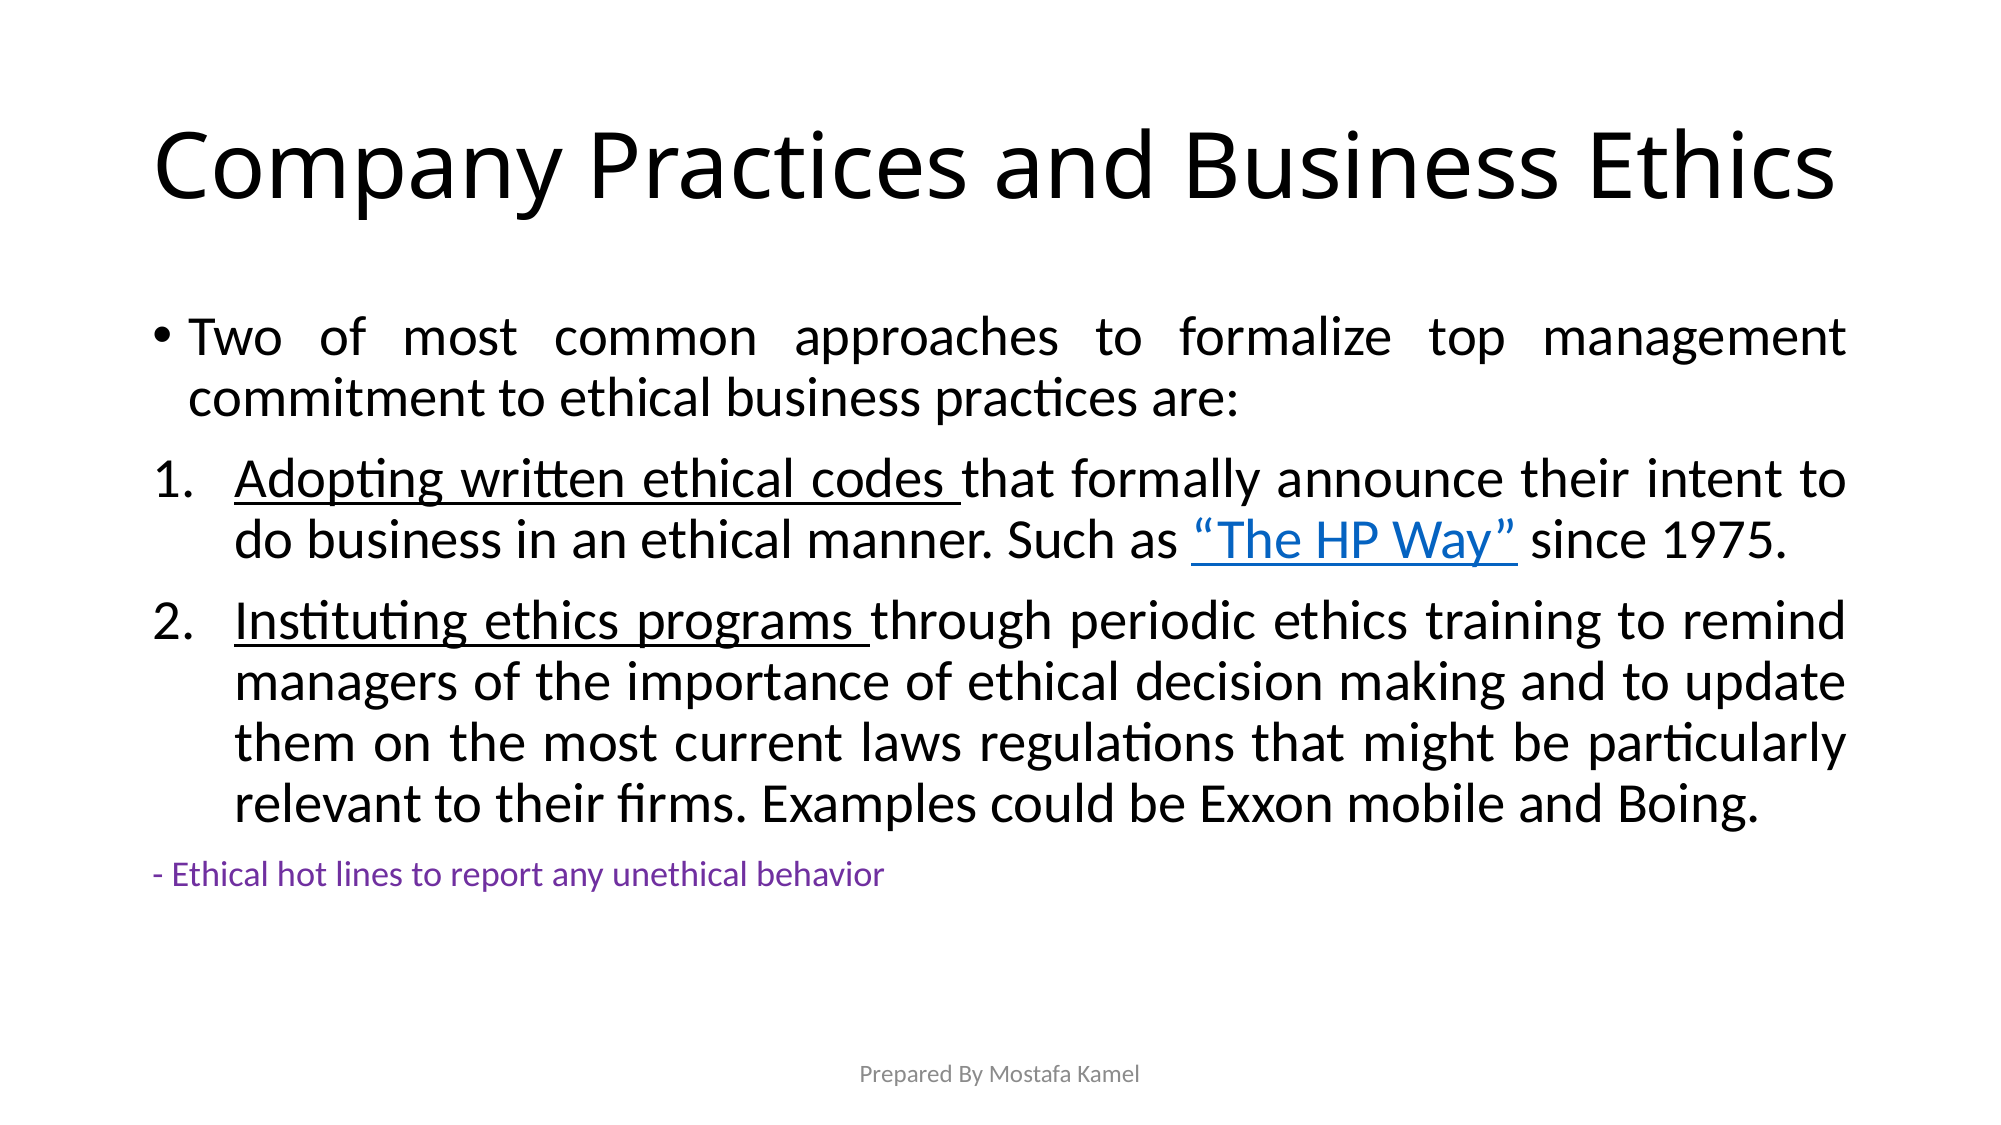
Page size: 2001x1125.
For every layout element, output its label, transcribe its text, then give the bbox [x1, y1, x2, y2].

title Company Practices and Business Ethics [137, 59, 1863, 278]
footer Prepared By Mostafa Kamel [662, 1042, 1338, 1103]
list Two of most common approaches to formalize top management commitment to ethical business practices are: Adopting written ethical codes that formally announce their intent to do business in an ethical manner. Such as “The HP Way” since 1975. Instituting ethics programs through periodic ethics training to remind managers of the importance of ethical decision making and to update them on the most current laws regulations that might be particularly relevant to their firms. Examples could be Exxon mobile and Boing. - Ethical hot lines to report any unethical behavior [137, 299, 1863, 1014]
